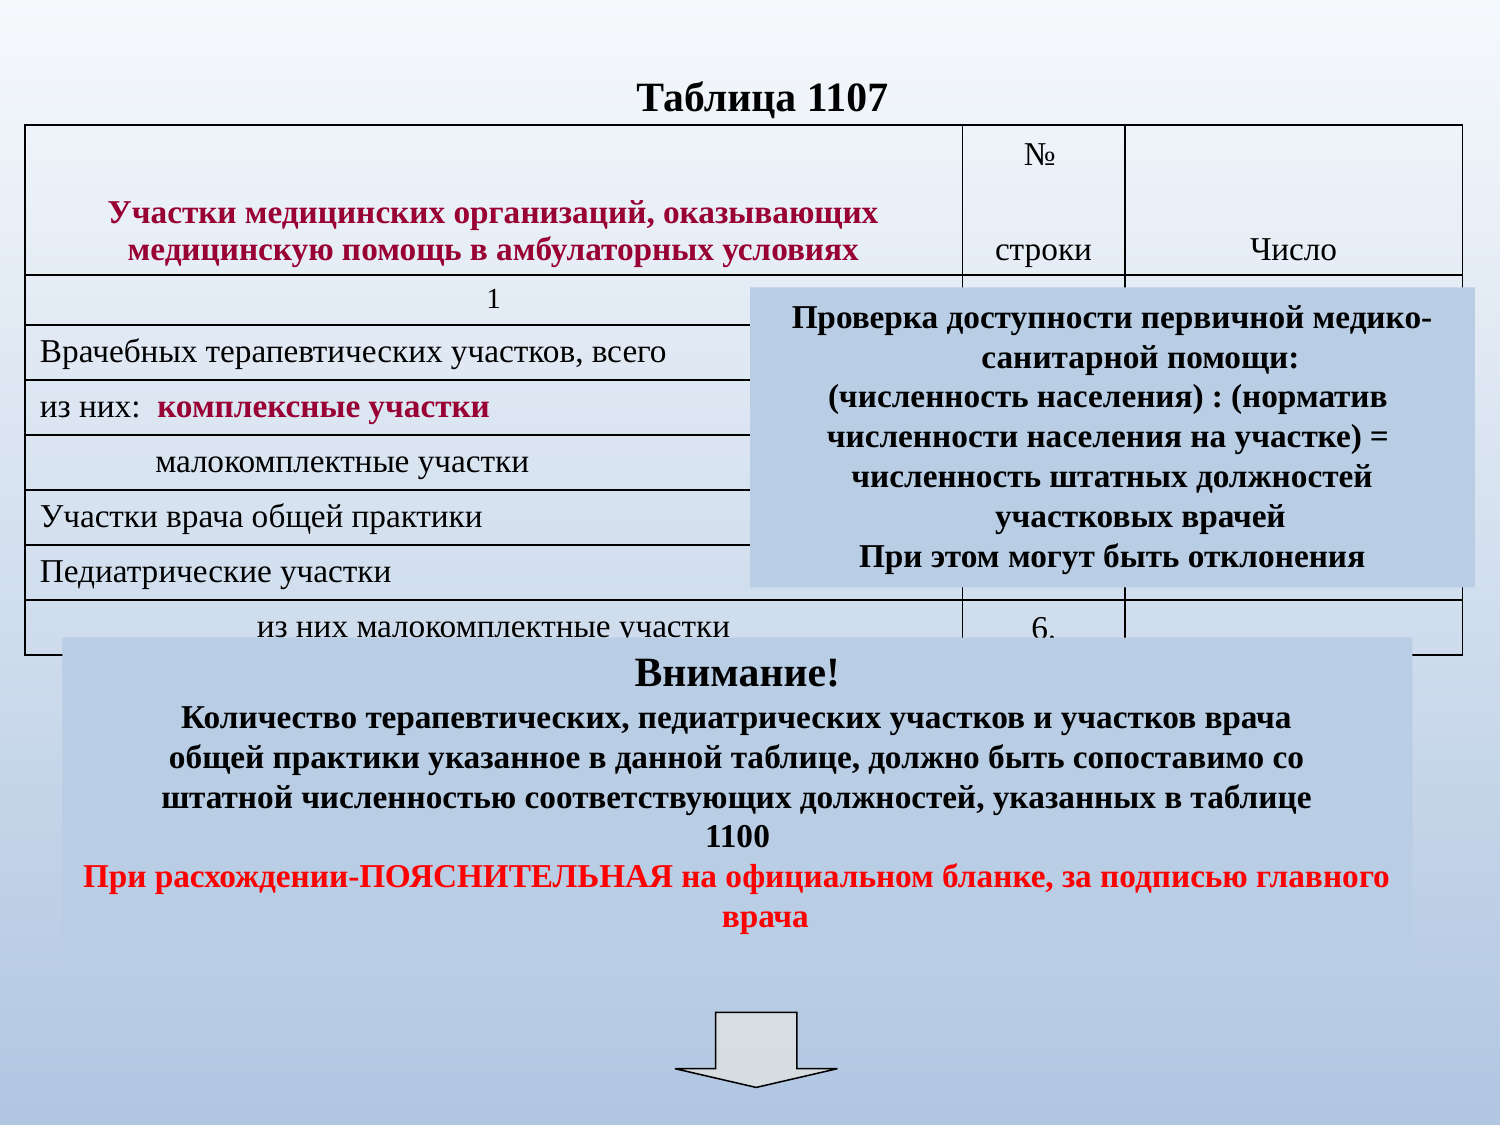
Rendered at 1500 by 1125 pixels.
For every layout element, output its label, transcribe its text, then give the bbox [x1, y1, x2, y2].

text_box Проверка доступности первичной медико-санитарной помощи: (численность населения) : (норматив численности населения на участке) = численность штатных должностей участковых врачей При этом могут быть отклонения [750, 287, 1475, 588]
table_cell [1126, 588, 1462, 599]
table_cell строки [963, 180, 1124, 274]
table_cell малокомплектные участки [26, 436, 750, 489]
table_header Число [1126, 126, 1462, 274]
table_cell Педиатрические участки [26, 546, 962, 599]
table_header № [963, 126, 1124, 180]
table_cell 6. [963, 601, 1124, 637]
table_cell 2 [963, 276, 1124, 287]
table_cell [1126, 601, 1462, 654]
table_cell 5. [963, 588, 1124, 599]
table_cell Врачебных терапевтических участков, всего [26, 326, 750, 379]
table_cell Участки врача общей практики [26, 491, 750, 544]
text_box Таблица 1107 [75, 62, 1450, 124]
table_cell из них: комплексные участки [26, 381, 750, 434]
table_cell из них малокомплектные участки [26, 601, 962, 654]
text_box [674, 1012, 838, 1088]
table_header Участки медицинских организаций, оказывающих медицинскую помощь в амбулаторных условиях [26, 126, 962, 274]
table_cell 1 [26, 276, 962, 324]
table_cell 3 [1126, 276, 1462, 287]
text_box Внимание! Количество терапевтических, педиатрических участков и участков врача общей практики указанное в данной таблице, должно быть сопоставимо со штатной численностью соответствующих должностей, указанных в таблице 1100 При расхождении-ПОЯСНИТЕЛЬНАЯ на официальном бланке, за подписью главного врача [62, 637, 1413, 965]
